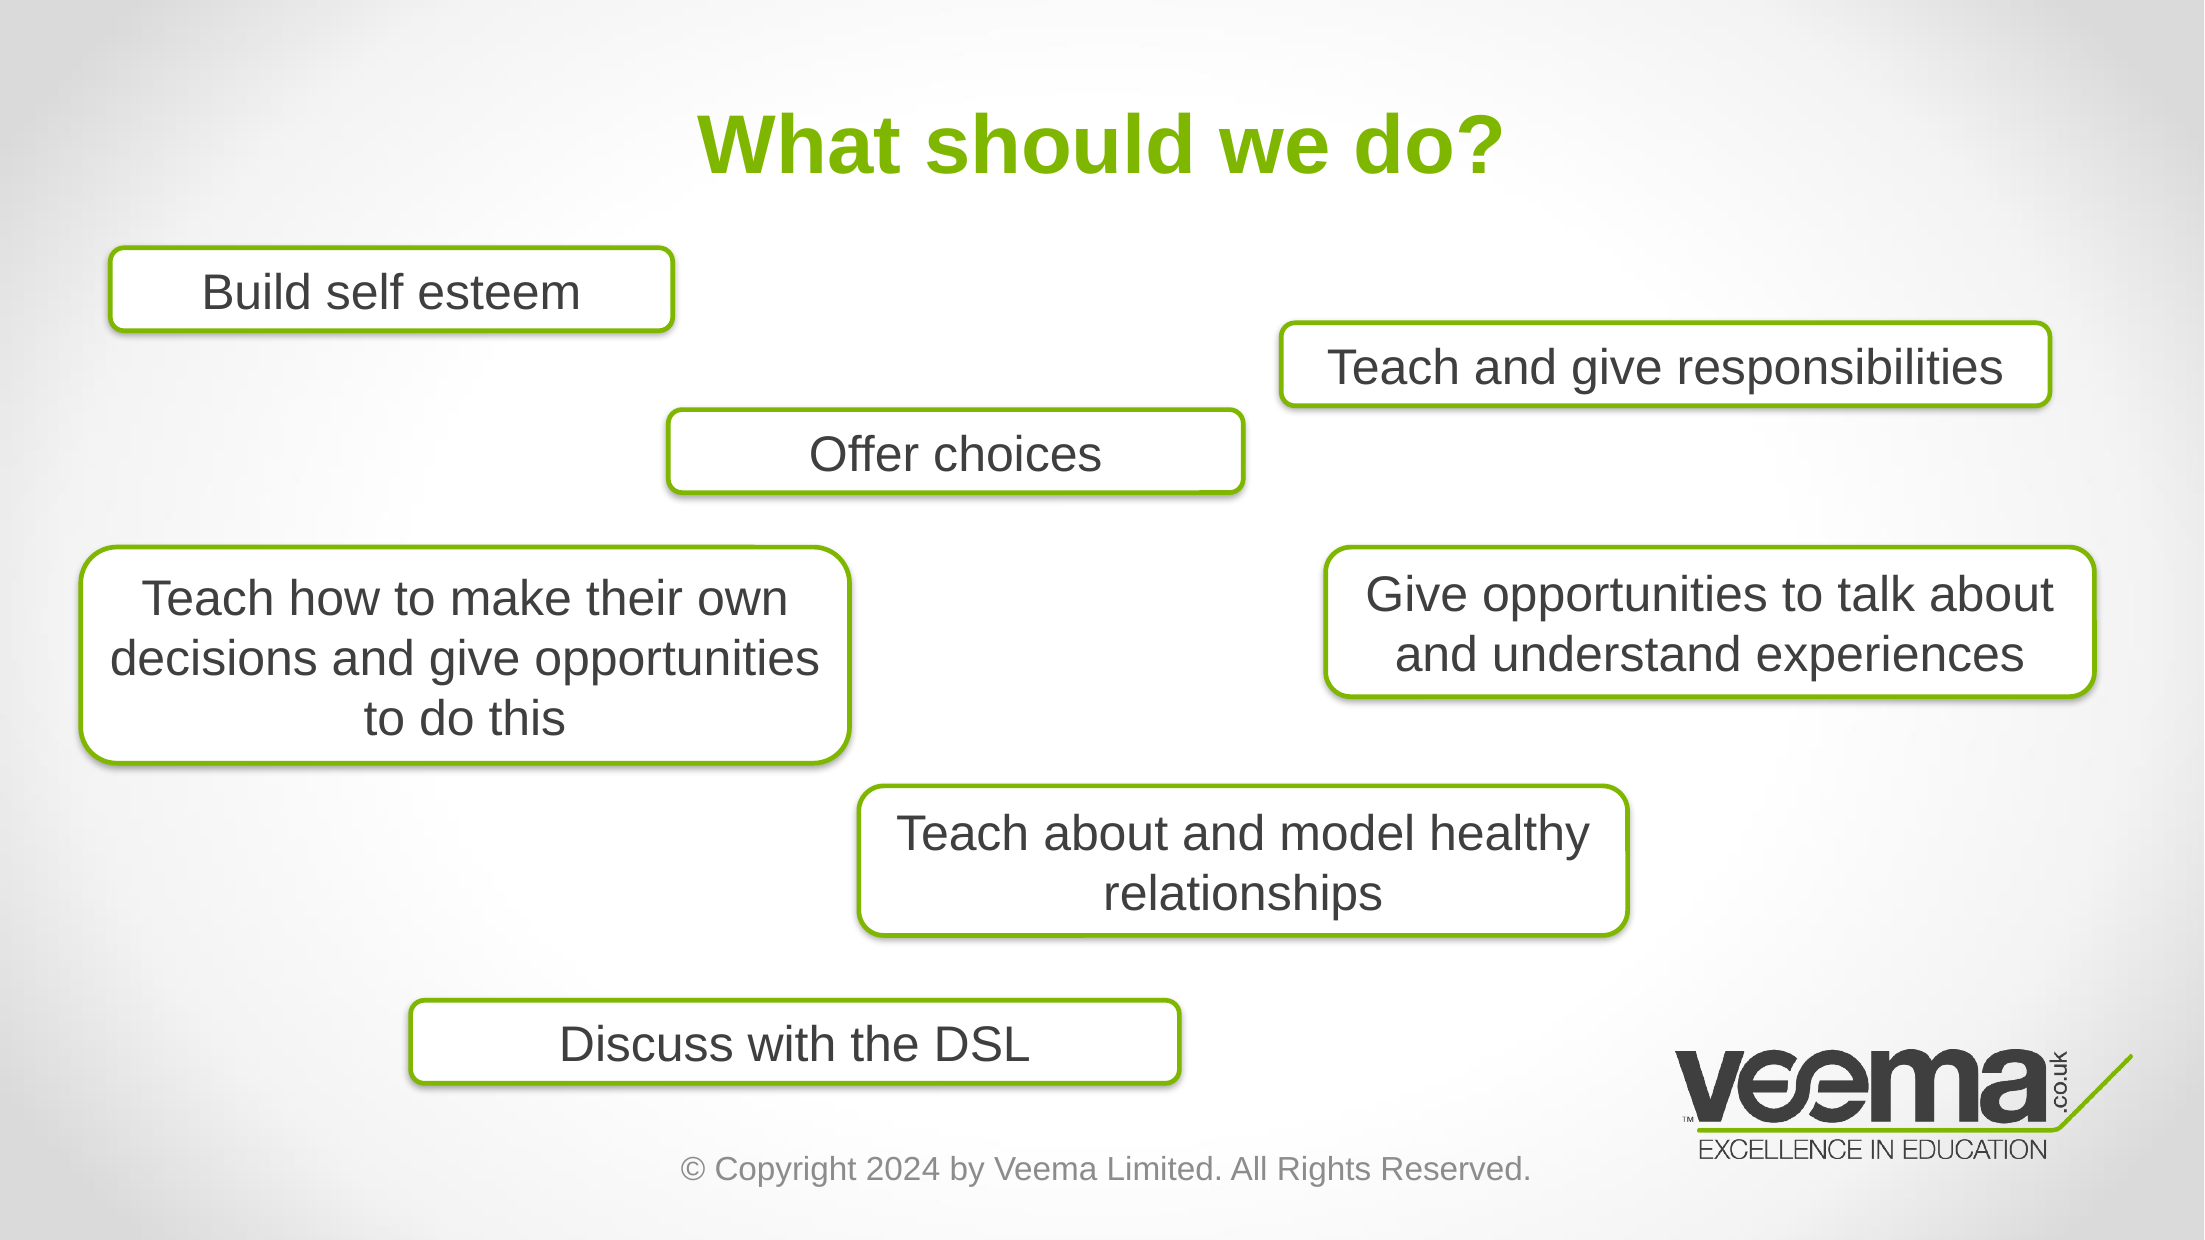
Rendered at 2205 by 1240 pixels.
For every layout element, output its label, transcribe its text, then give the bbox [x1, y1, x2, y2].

text_box Offer choices [668, 409, 1244, 493]
text_box Teach and give responsibilities [1281, 322, 2050, 406]
text_box Teach how to make their own decisions and give opportunities to do this [80, 547, 850, 764]
title What should we do? [109, 82, 2095, 290]
text_box Teach about and model healthy relationships [858, 785, 1628, 936]
text_box Give opportunities to talk about and understand experiences [1325, 547, 2095, 697]
picture [0, 0, 2205, 1240]
text_box Discuss with the DSL [410, 1000, 1180, 1084]
text_box Build self esteem [110, 247, 673, 331]
